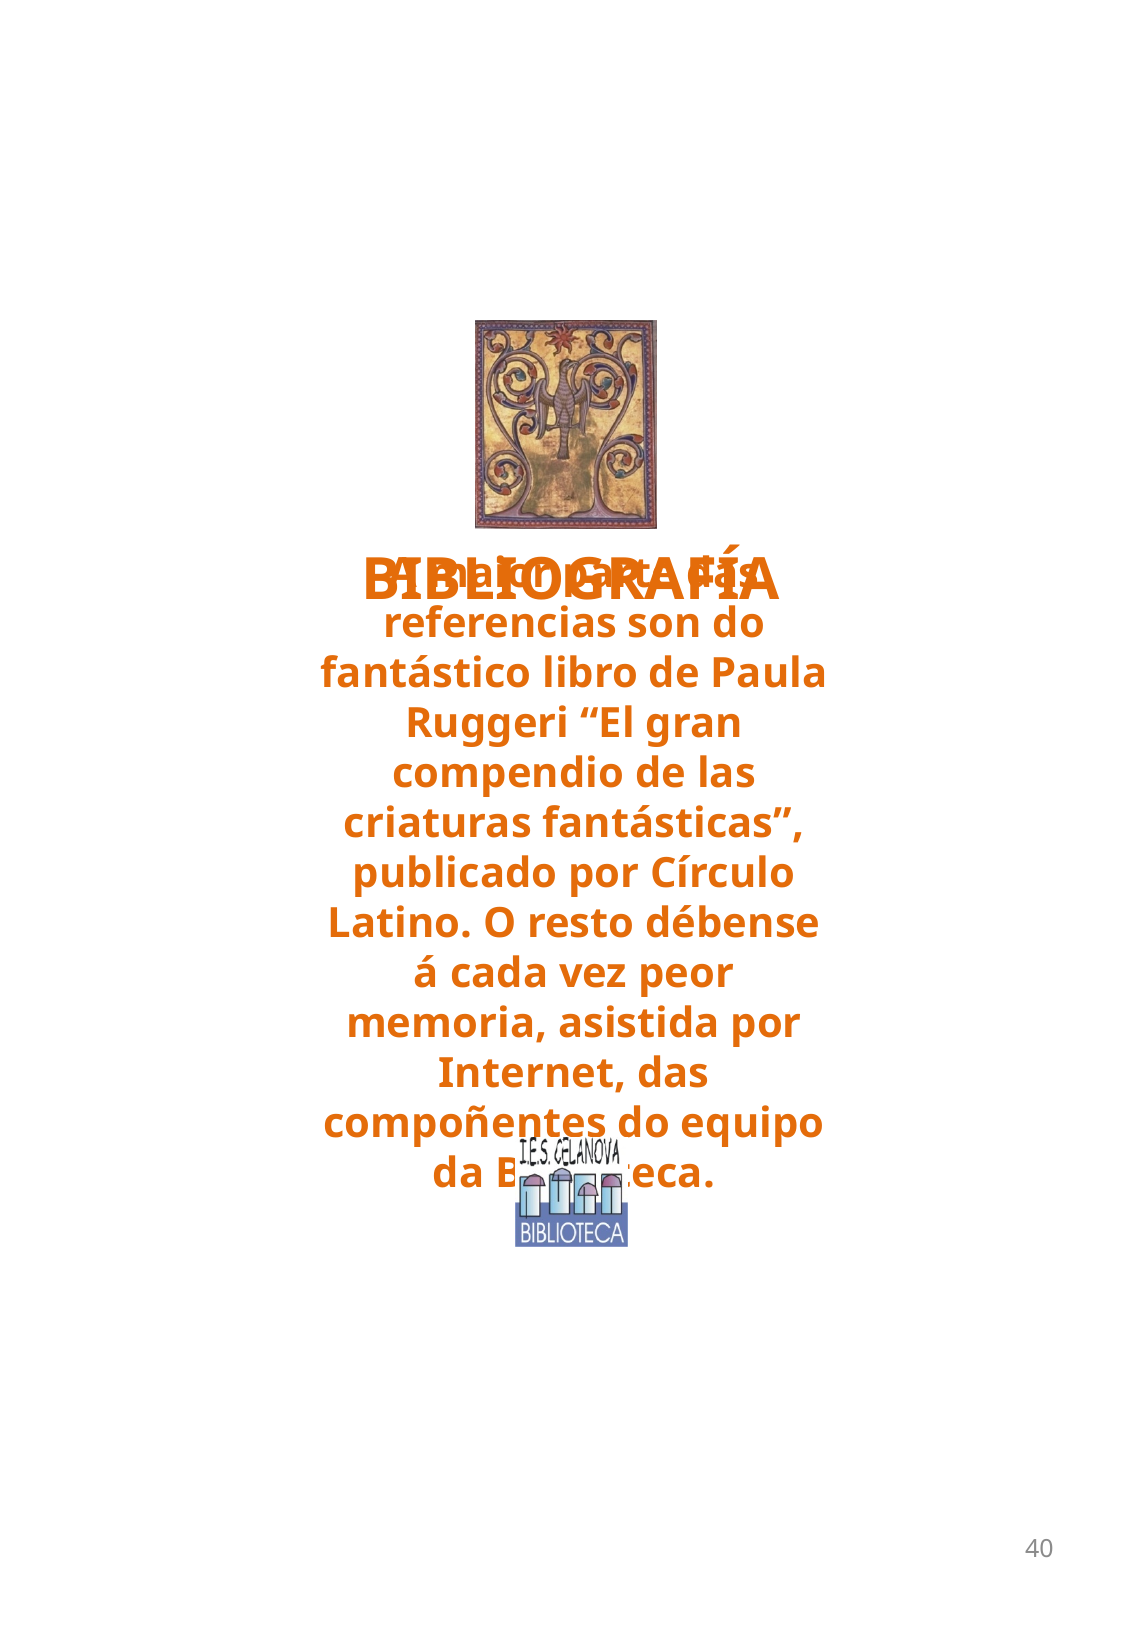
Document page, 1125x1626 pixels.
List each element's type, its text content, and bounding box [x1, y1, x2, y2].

picture [474, 320, 657, 529]
picture [515, 1137, 628, 1247]
slide_number 40 [806, 1506, 1069, 1593]
text_box A maior parte das referencias son do fantástico libro de Paula Ruggeri “El gran compendio de las criaturas fantásticas”, publicado por Círculo Latino. O resto débense á cada vez peor memoria, asistida por Internet, das compoñentes do equipo da Biblioteca. [304, 624, 844, 1118]
text_box [105, 695, 989, 1305]
title BIBLIOGRAFÍA [187, 531, 954, 695]
